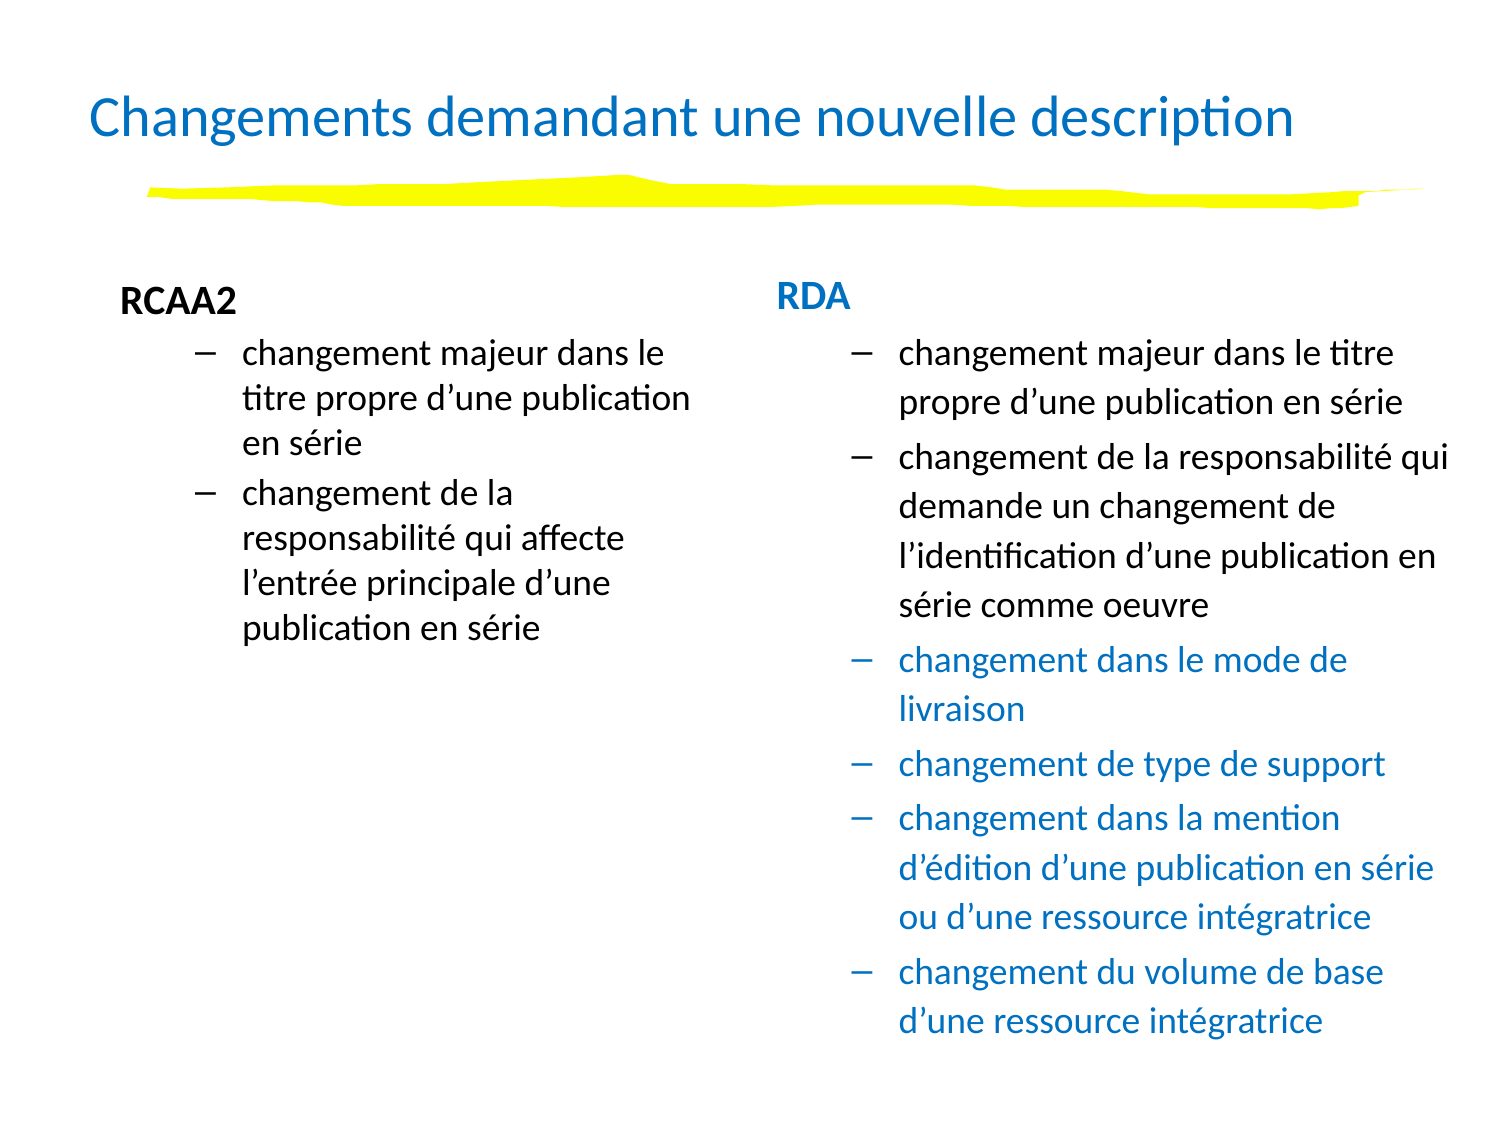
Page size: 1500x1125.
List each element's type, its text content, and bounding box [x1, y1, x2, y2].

text_box RCAA2 changement majeur dans le titre propre d’une publication en série changement de la responsabilité qui affecte l’entrée principale d’une publication en série [105, 265, 750, 563]
text_box RDA changement majeur dans le titre propre d’une publication en série changement de la responsabilité qui demande un changement de l’identification d’une publication en série comme oeuvre changement dans le mode de livraison changement de type de support changement dans la mention d’édition d’une publication en série ou d’une ressource intégratrice changement du volume de base d’une ressource intégratrice [761, 265, 1465, 891]
text_box Changements demandant une nouvelle description [74, 70, 1425, 200]
text_box [146, 174, 1425, 210]
